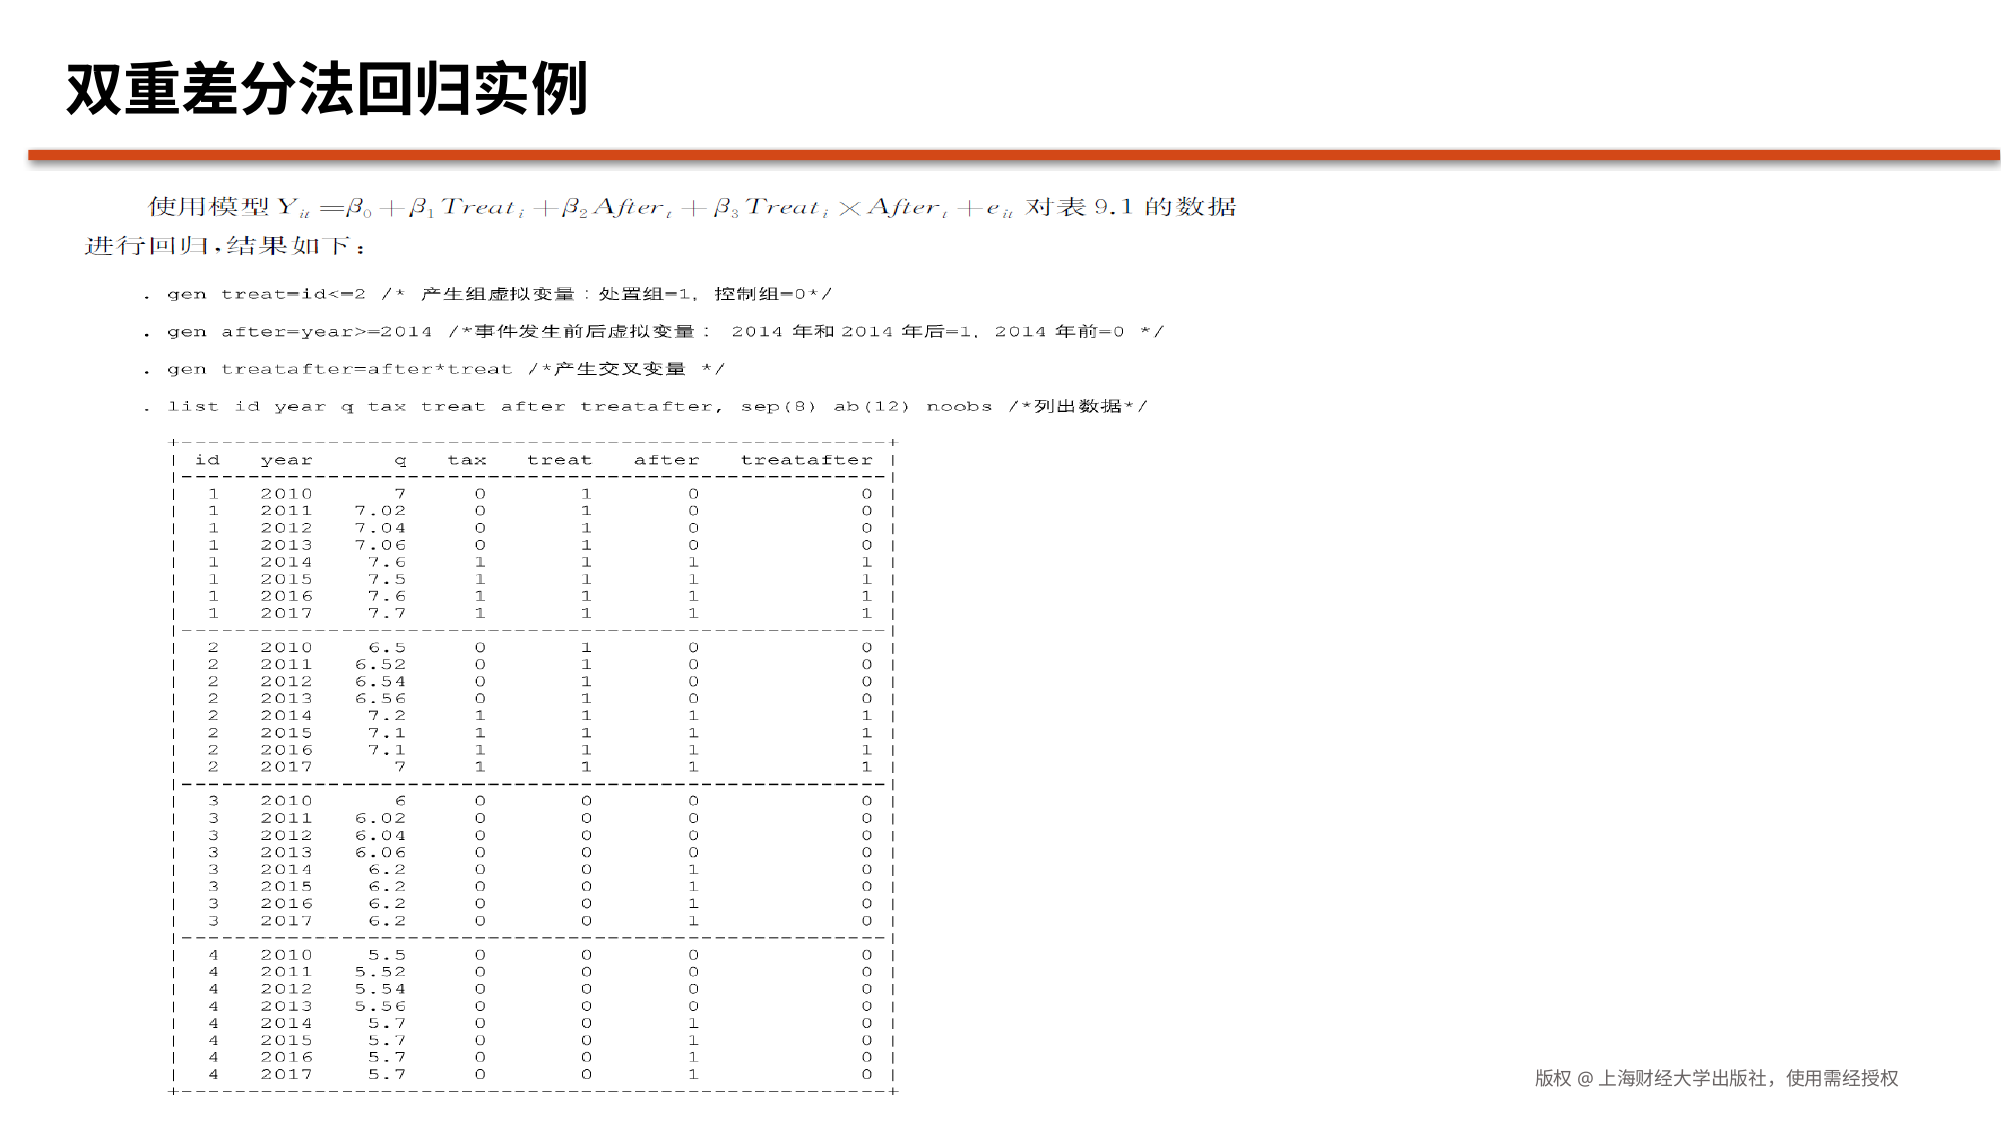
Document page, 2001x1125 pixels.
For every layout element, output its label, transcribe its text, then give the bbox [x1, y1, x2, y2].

title 双重差分法回归实例 [50, 50, 1825, 138]
picture [83, 189, 1345, 1110]
footer 版权@上海财经大学出版社，使用需经授权 [1483, 1046, 1950, 1109]
